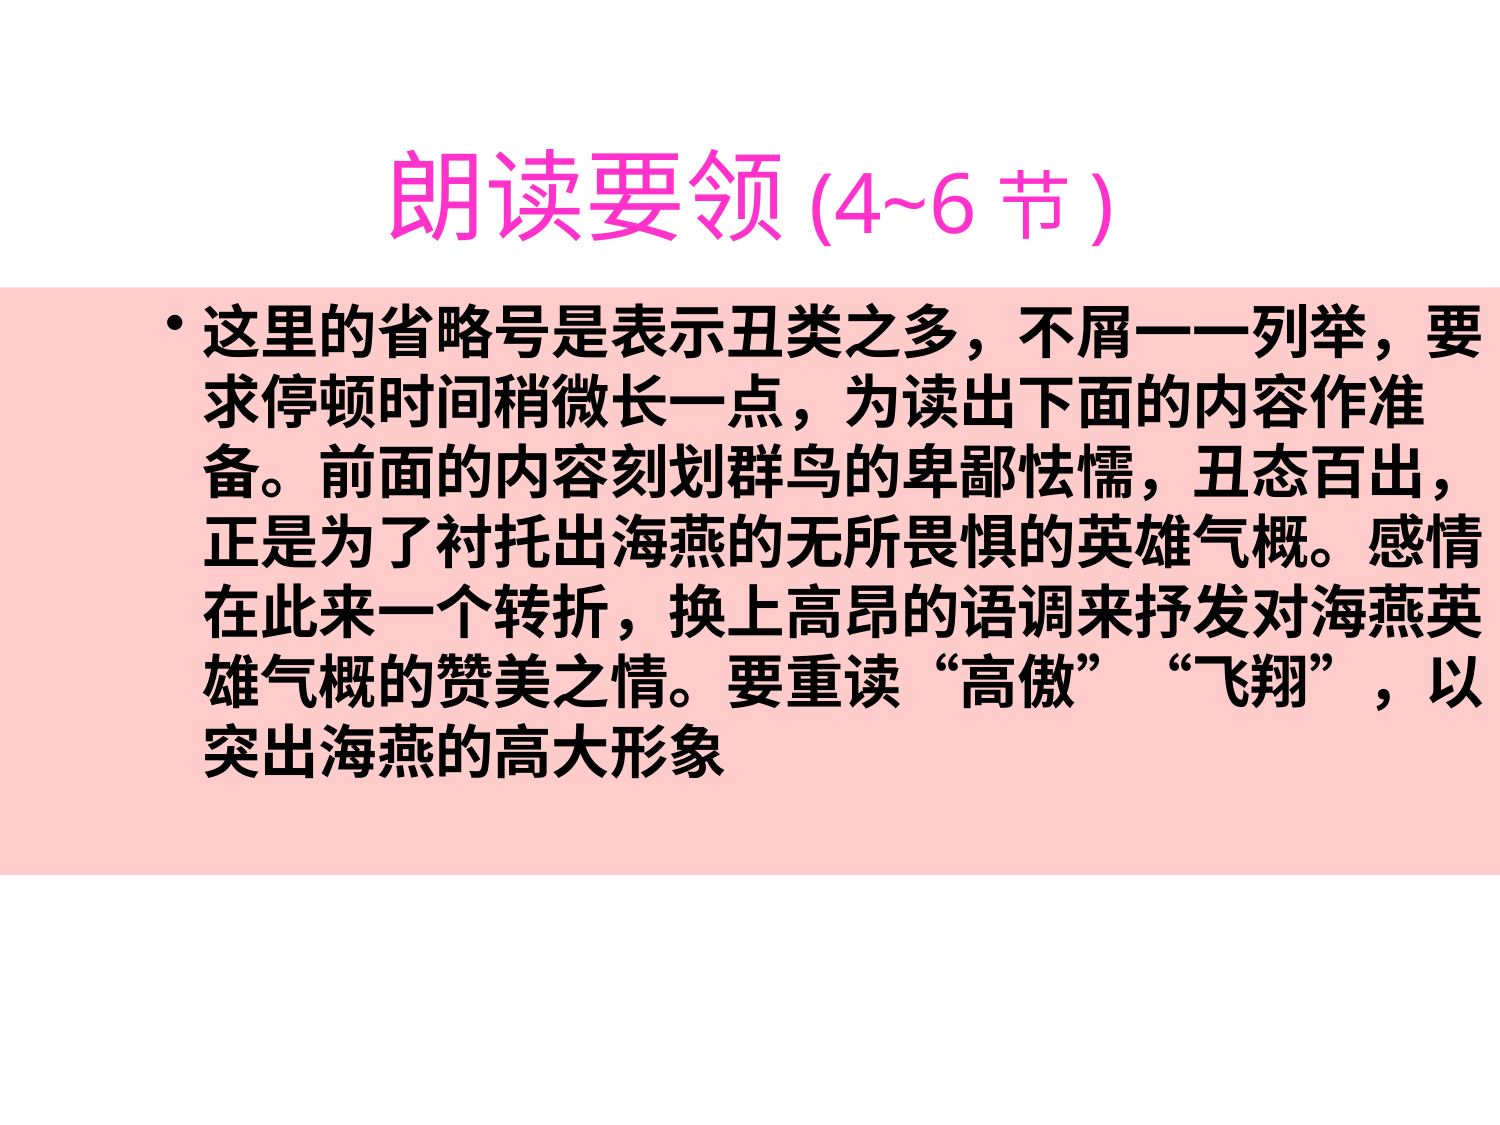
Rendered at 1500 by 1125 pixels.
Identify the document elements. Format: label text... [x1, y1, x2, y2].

title 朗读要领(4~6节) [112, 99, 1388, 287]
list 这里的省略号是表示丑类之多，不屑一一列举，要求停顿时间稍微长一点，为读出下面的内容作准备。前面的内容刻划群鸟的卑鄙怯懦，丑态百出，正是为了衬托出海燕的无所畏惧的英雄气概。感情在此来一个转折，换上高昂的语调来抒发对海燕英雄气概的赞美之情。要重读“高傲”“飞翔”，以突出海燕的高大形象 [0, 287, 1500, 875]
